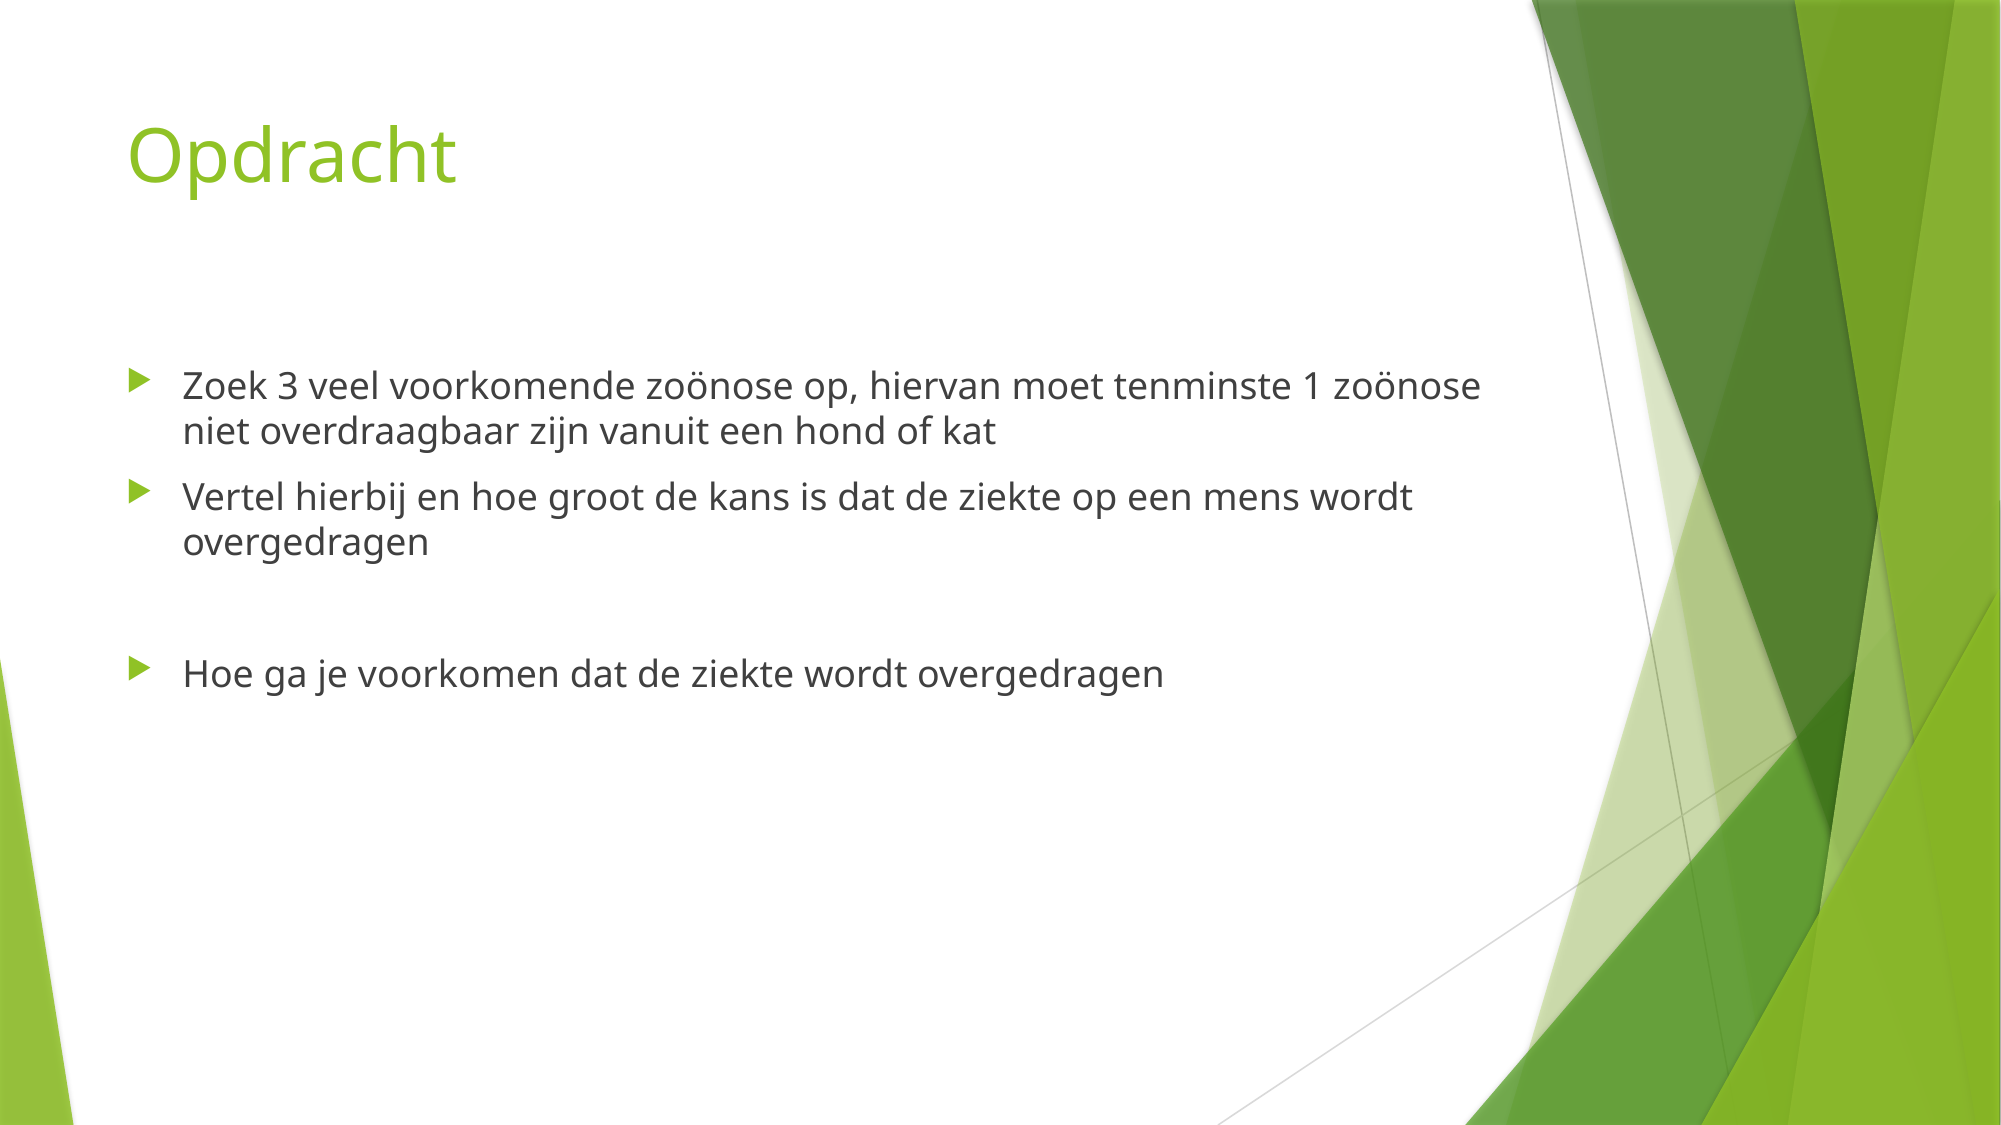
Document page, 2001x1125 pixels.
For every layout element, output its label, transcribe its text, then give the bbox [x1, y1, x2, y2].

list Zoek 3 veel voorkomende zoönose op, hiervan moet tenminste 1 zoönose niet overdraagbaar zijn vanuit een hond of kat Vertel hierbij en hoe groot de kans is dat de ziekte op een mens wordt overgedragen Hoe ga je voorkomen dat de ziekte wordt overgedragen [111, 354, 1522, 992]
title Opdracht [111, 99, 1522, 317]
